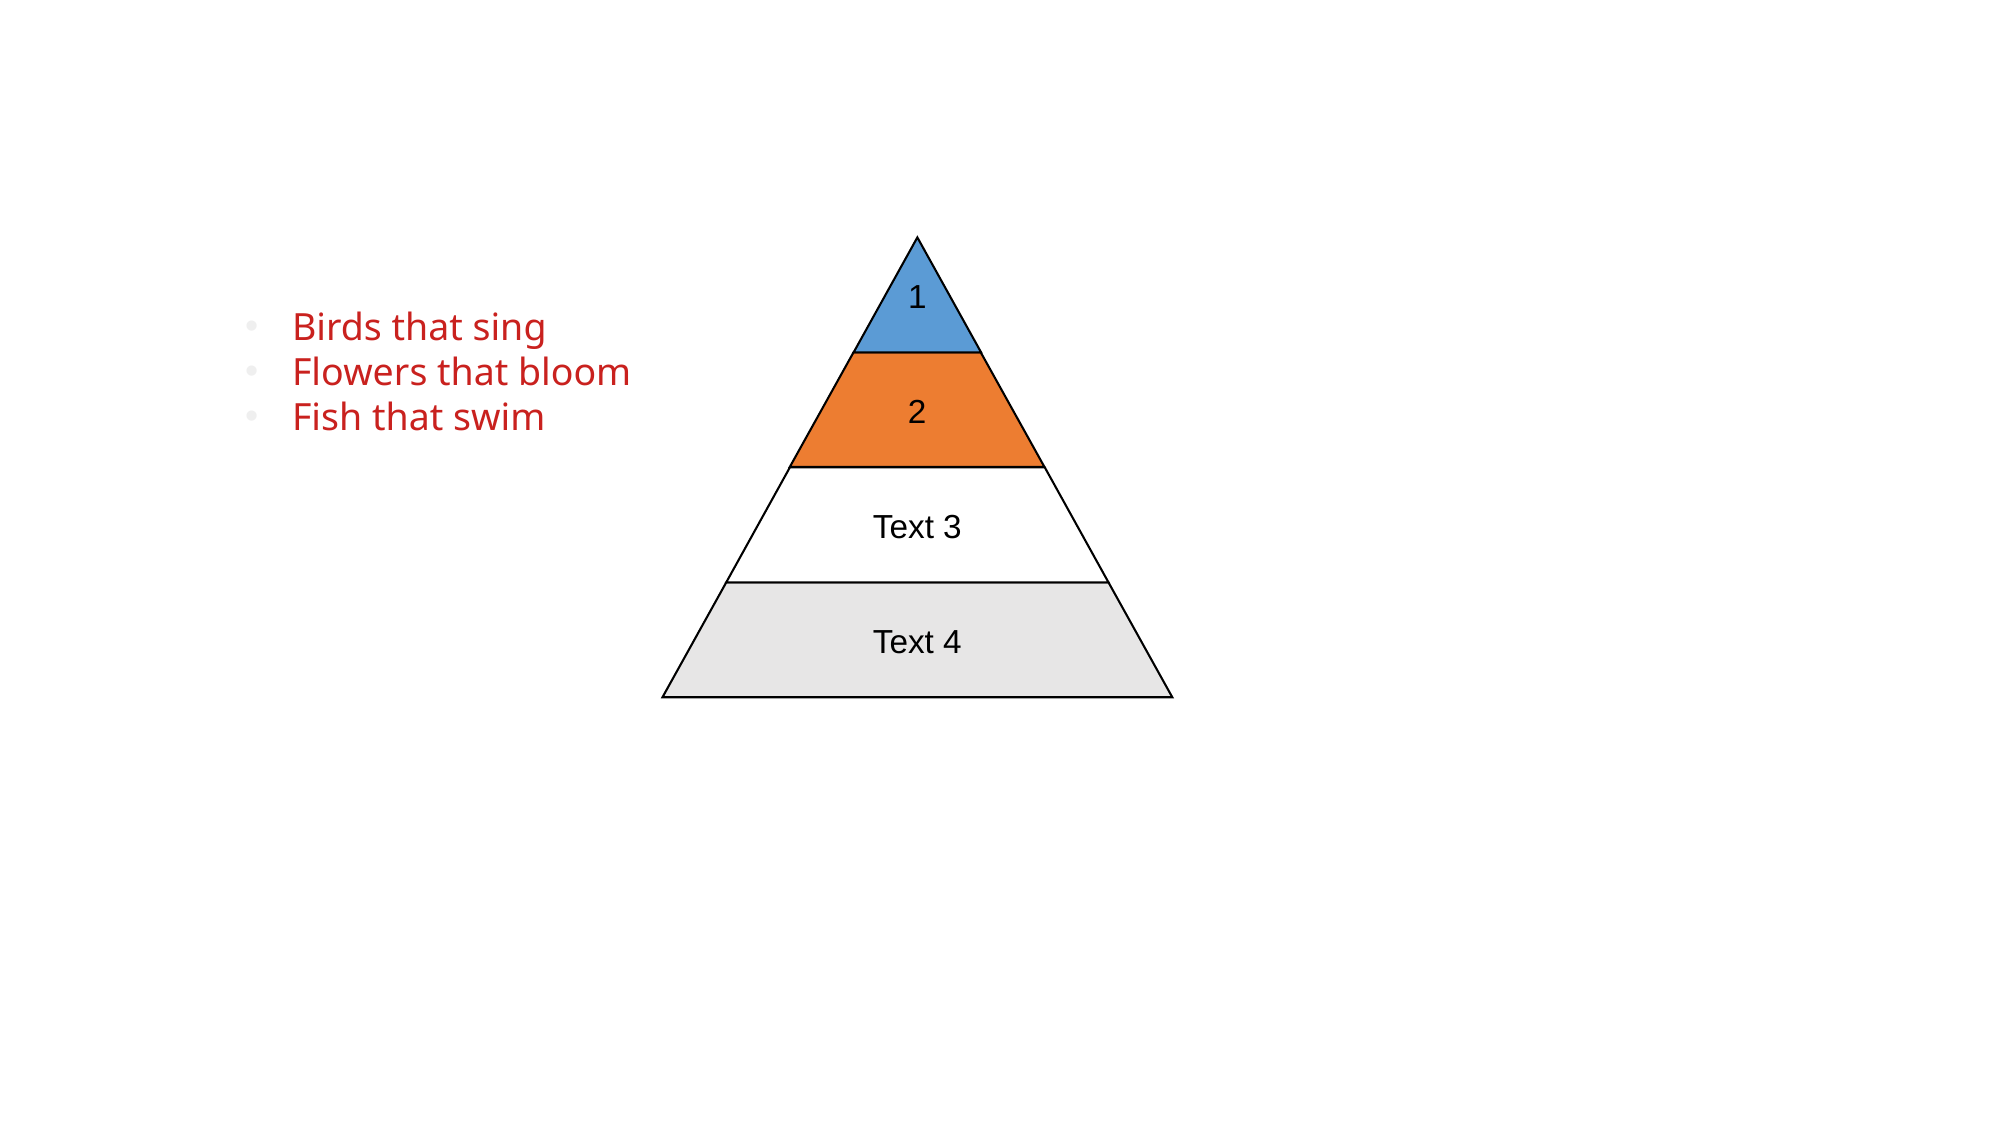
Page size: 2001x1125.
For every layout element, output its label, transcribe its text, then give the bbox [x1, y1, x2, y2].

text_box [662, 237, 1173, 698]
text_box Birds that sing Flowers that bloom Fish that swim [230, 295, 647, 446]
